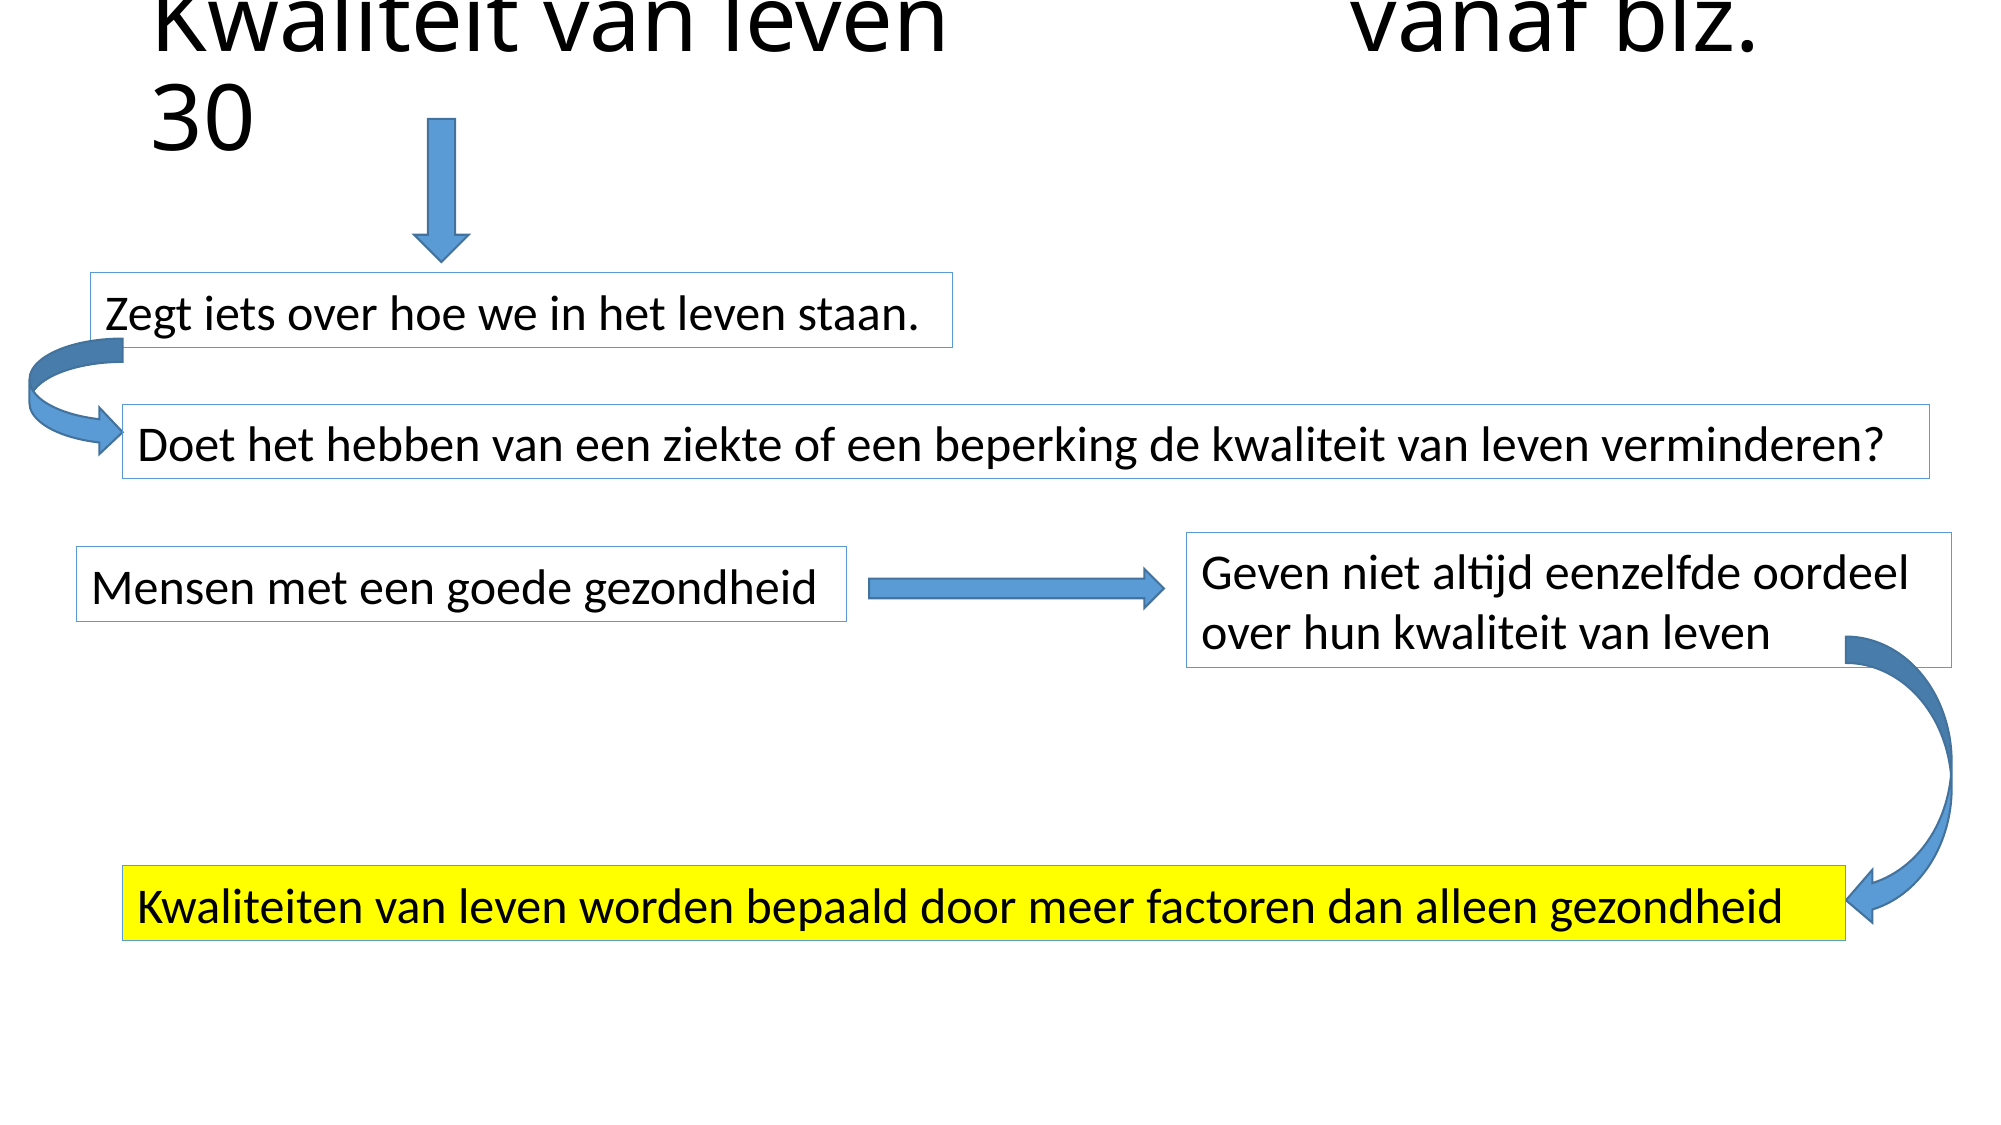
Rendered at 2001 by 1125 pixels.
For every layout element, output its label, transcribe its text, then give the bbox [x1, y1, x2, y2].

text_box [411, 117, 472, 264]
text_box Doet het hebben van een ziekte of een beperking de kwaliteit van leven verminderen? [122, 404, 1930, 479]
text_box [1844, 635, 1953, 925]
text_box Zegt iets over hoe we in het leven staan. [90, 272, 953, 348]
text_box Mensen met een goede gezondheid [76, 546, 847, 622]
text_box Geven niet altijd eenzelfde oordeel over hun kwaliteit van leven [1186, 532, 1952, 668]
text_box [868, 566, 1166, 611]
text_box Kwaliteiten van leven worden bepaald door meer factoren dan alleen gezondheid [122, 865, 1846, 941]
text_box [28, 337, 124, 457]
title Kwaliteit van leven vanaf blz. 30 [135, 12, 1861, 131]
